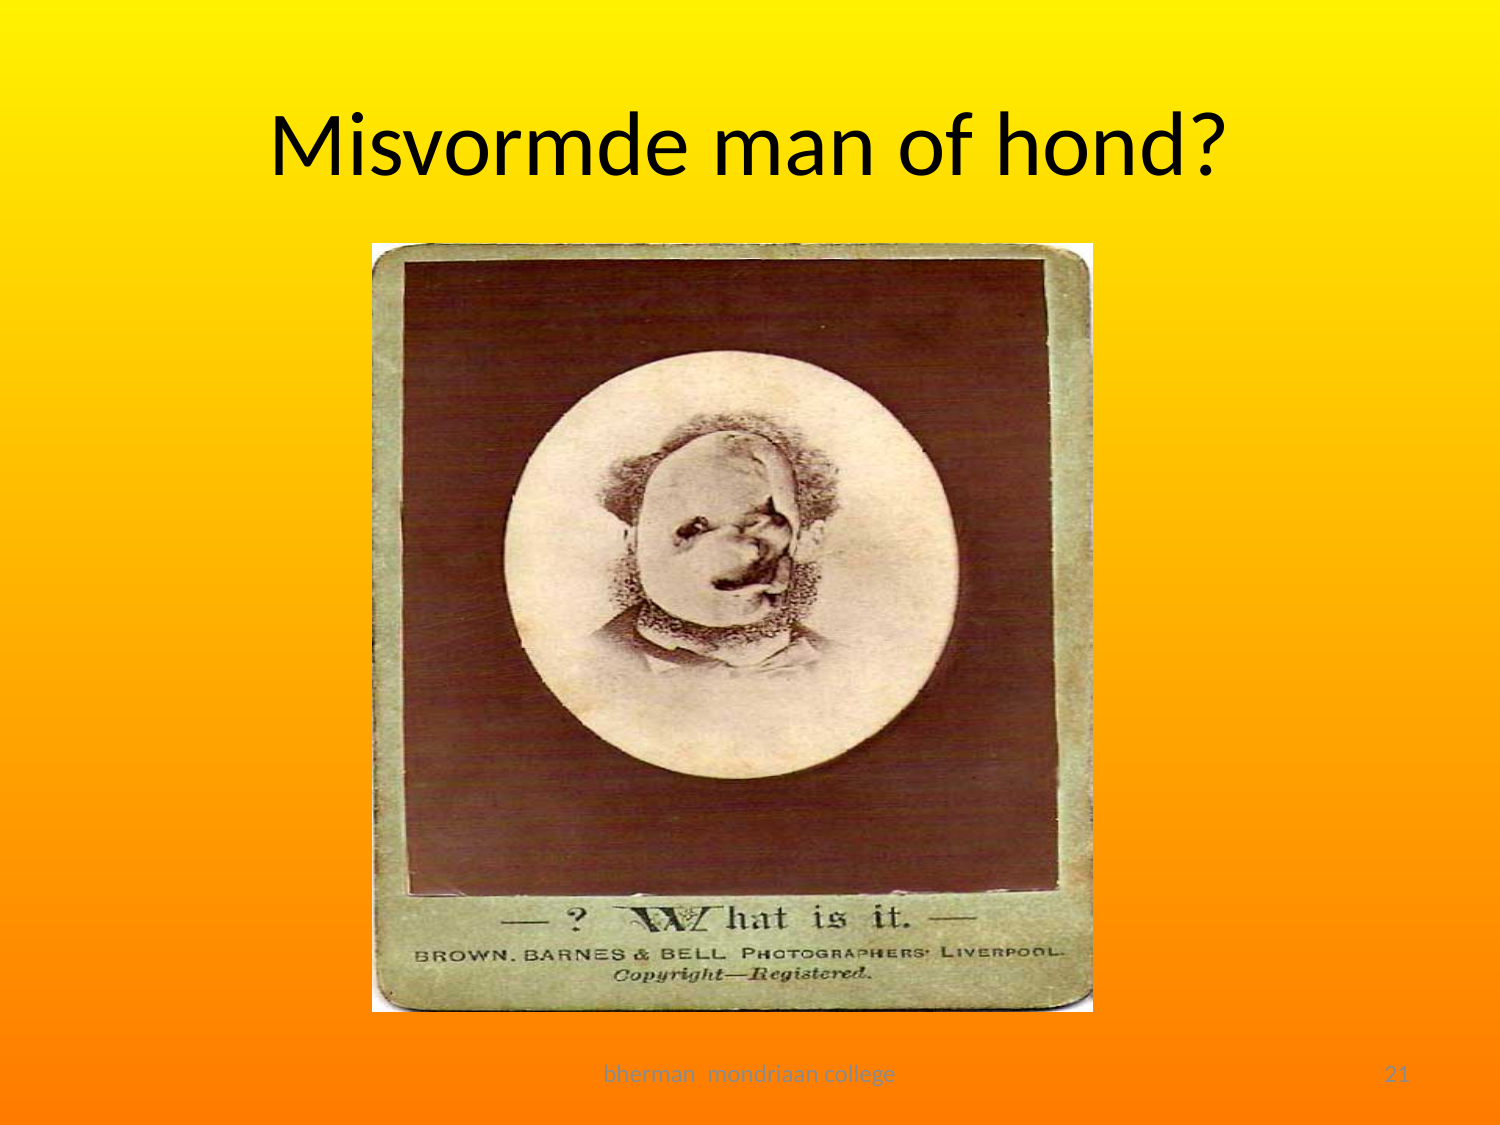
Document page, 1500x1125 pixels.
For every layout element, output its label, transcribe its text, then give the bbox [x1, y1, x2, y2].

title Misvormde man of hond? [75, 45, 1425, 233]
picture [371, 243, 1093, 1012]
footer bherman mondriaan college [512, 1042, 988, 1103]
slide_number 21 [1074, 1042, 1425, 1103]
